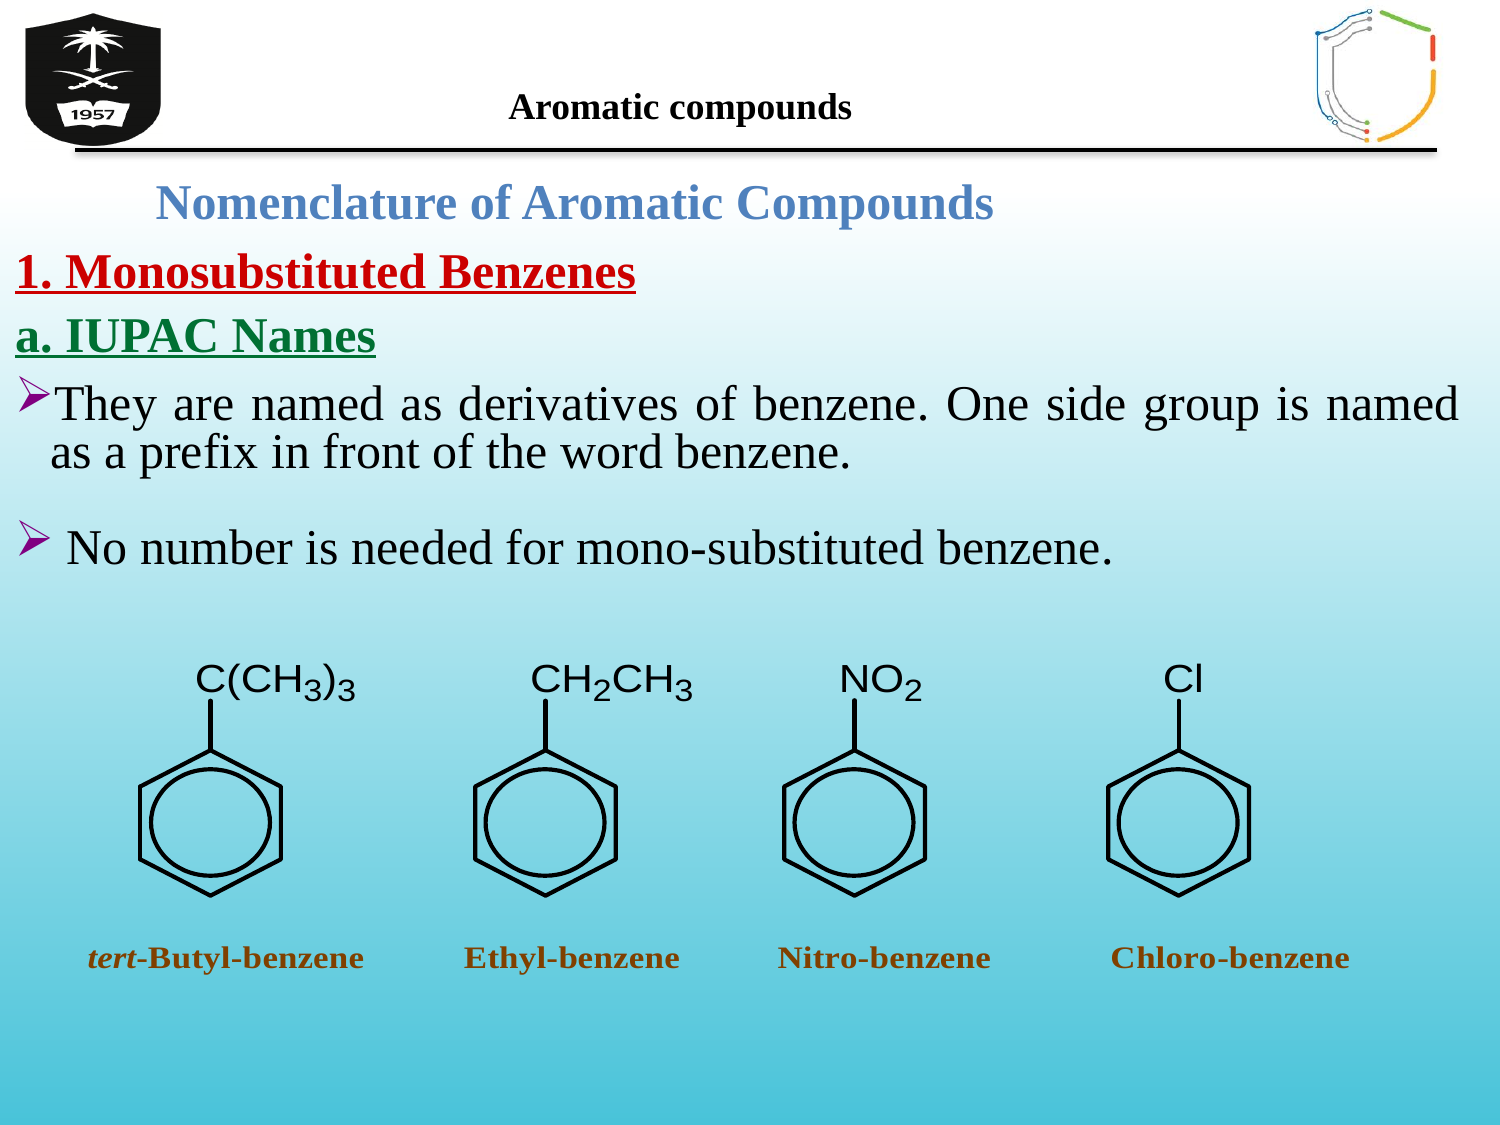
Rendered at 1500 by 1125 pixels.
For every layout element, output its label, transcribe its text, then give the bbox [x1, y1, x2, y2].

title Nomenclature of Aromatic Compounds [0, 137, 1188, 237]
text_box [87, 662, 1351, 976]
picture [24, 12, 163, 151]
text_box Aromatic compounds [493, 74, 868, 135]
list 1. Monosubstituted Benzenes a. IUPAC Names [0, 237, 1338, 374]
picture [1287, 0, 1463, 165]
text_box They are named as derivatives of benzene. One side group is named as a prefix in front of the word benzene. No number is needed for mono-substituted benzene. [0, 374, 1475, 582]
